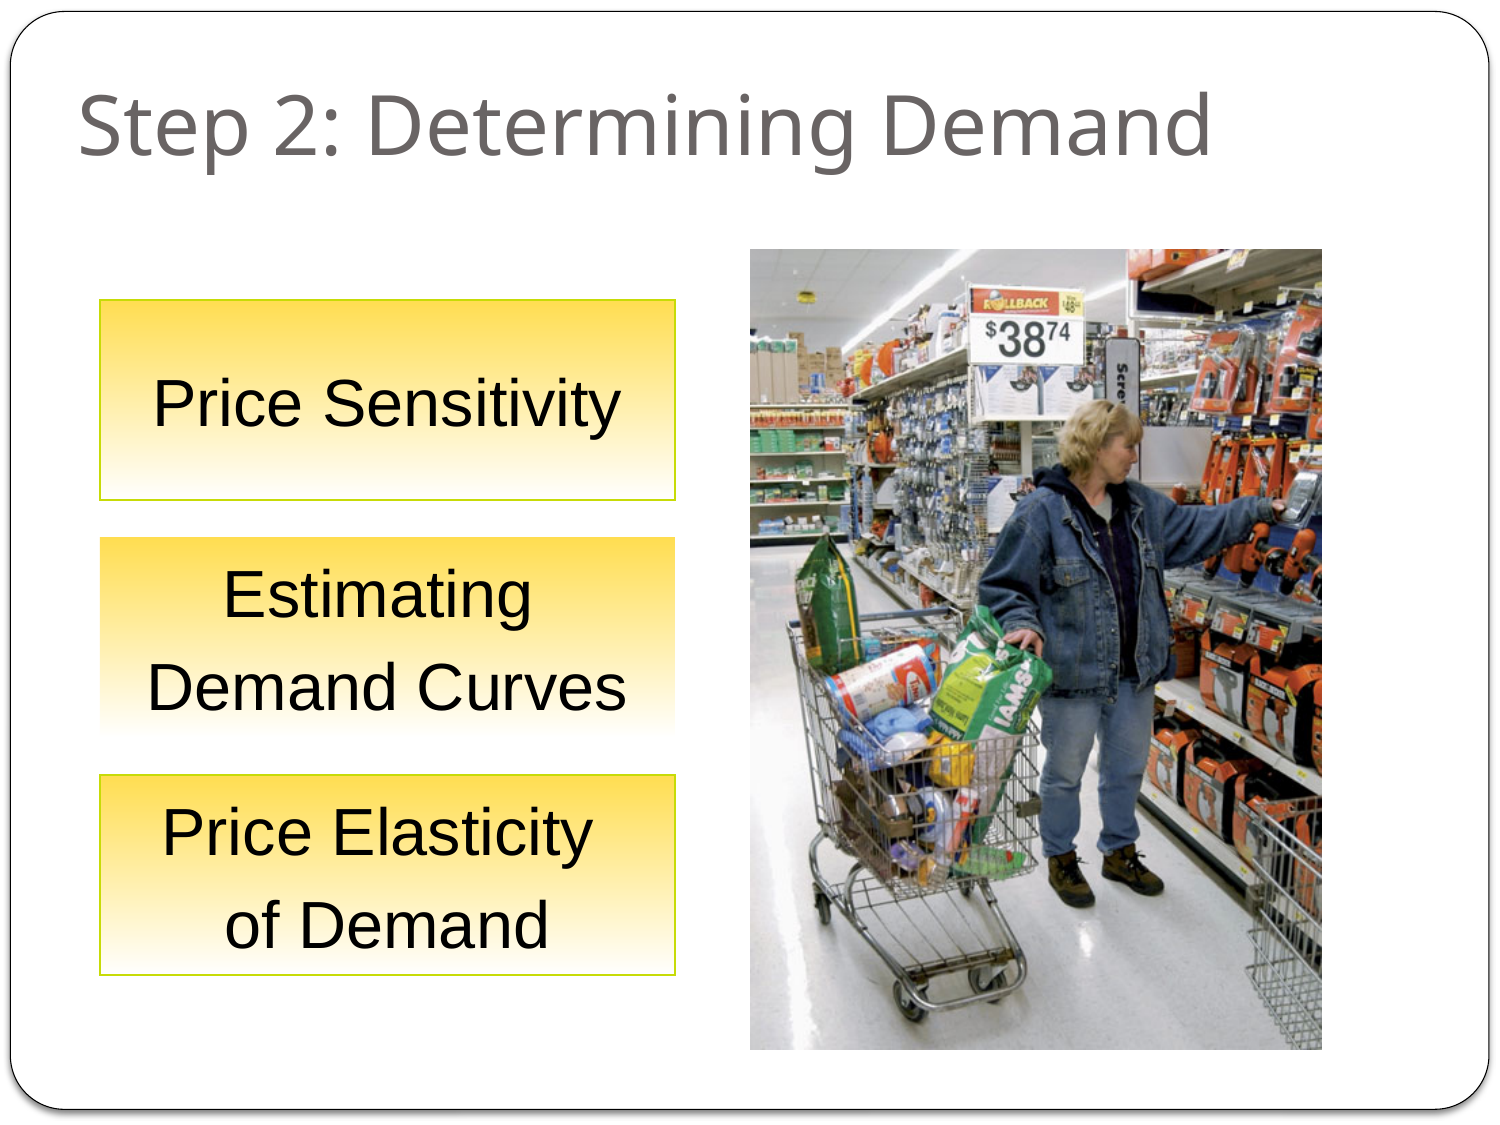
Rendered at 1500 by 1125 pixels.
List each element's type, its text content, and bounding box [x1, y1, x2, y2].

text_box Price Sensitivity [99, 299, 675, 500]
text_box Estimating Demand Curves [99, 537, 675, 738]
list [749, 249, 1322, 1051]
text_box Price Elasticity of Demand [99, 774, 675, 975]
title Step 2: Determining Demand [62, 0, 1326, 188]
